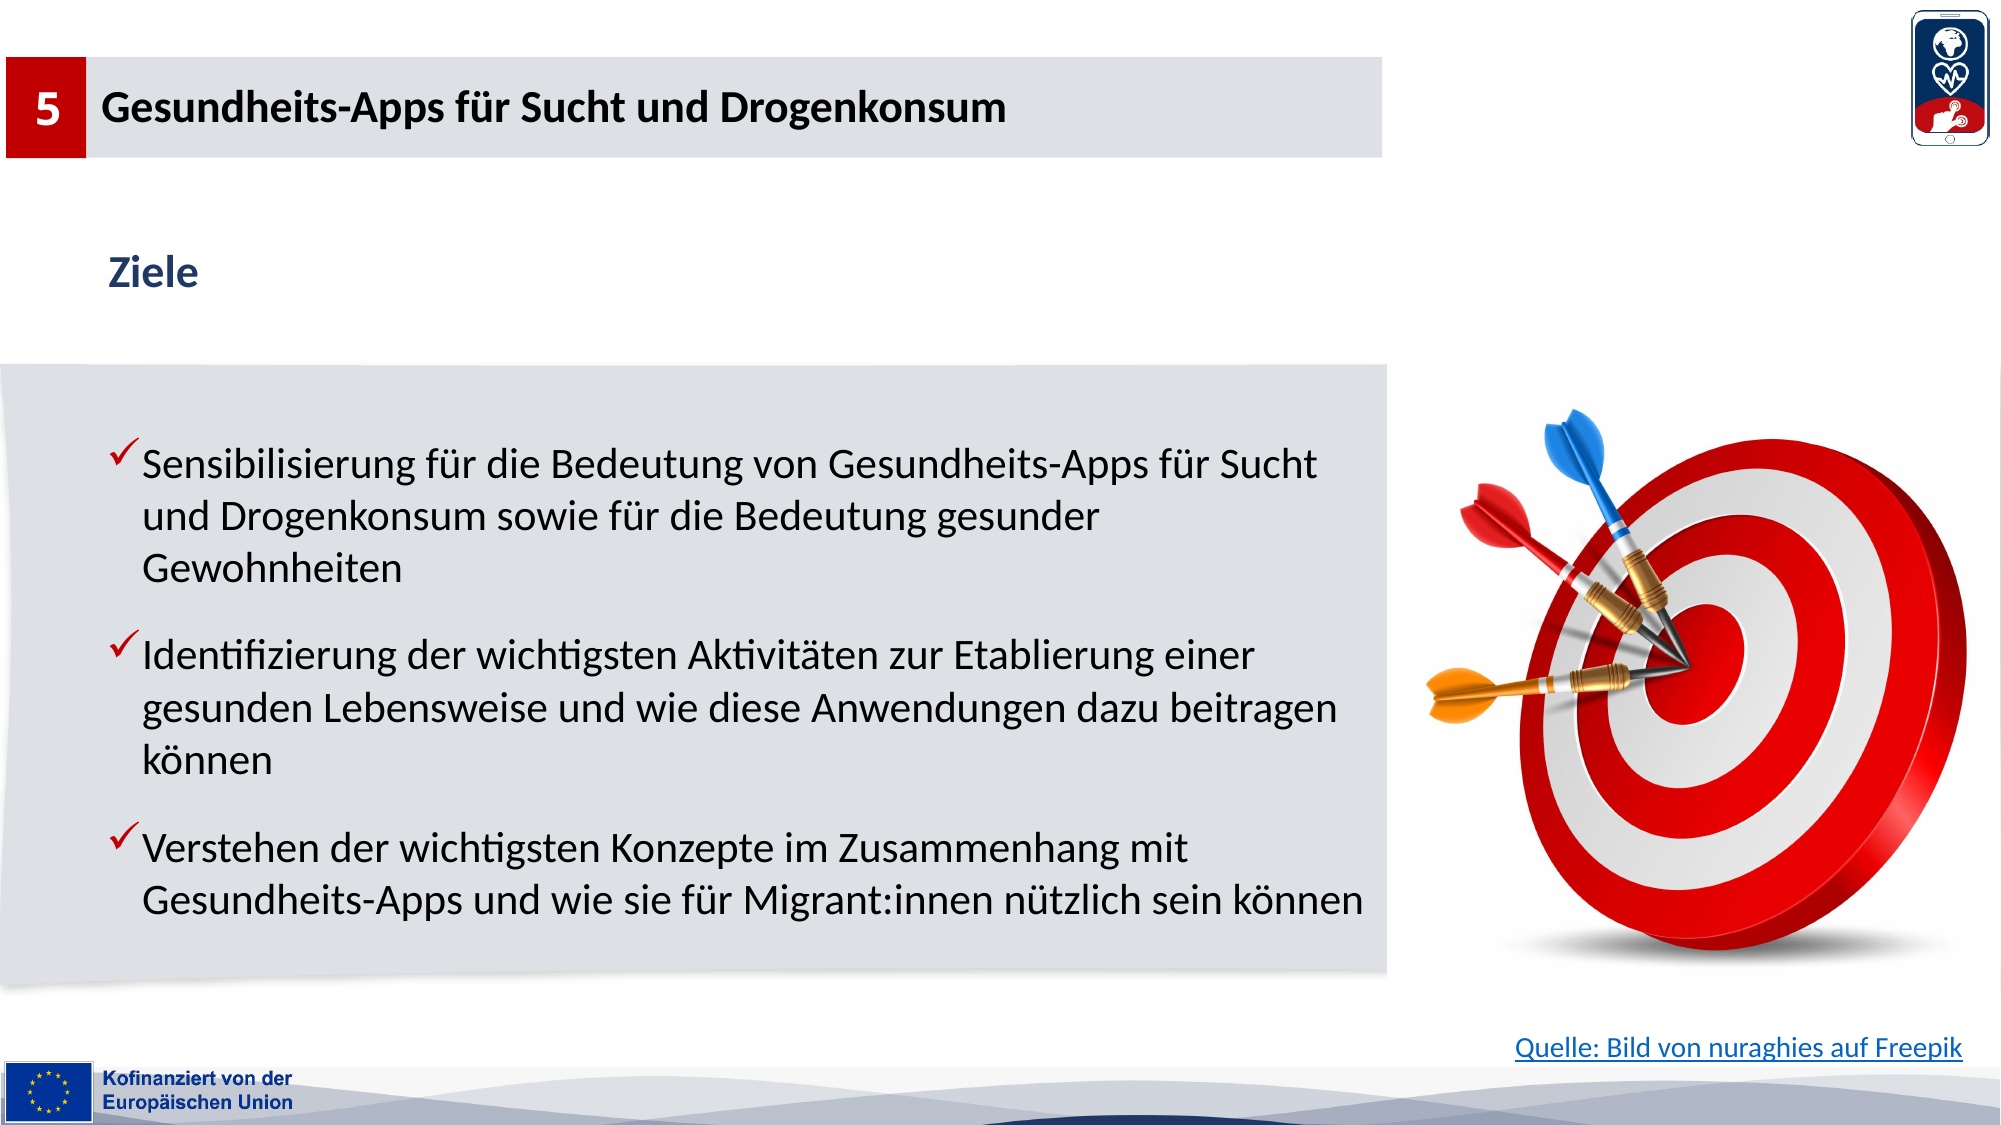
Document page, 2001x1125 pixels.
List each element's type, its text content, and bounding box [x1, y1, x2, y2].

text_box [5, 56, 87, 159]
text_box 5 [20, 71, 89, 142]
picture [0, 1058, 2001, 1125]
text_box Gesundheits-Apps für Sucht und Drogenkonsum [86, 57, 1383, 158]
picture [1911, 10, 1990, 146]
picture [1387, 361, 2000, 998]
list Sensibilisierung für die Bedeutung von Gesundheits-Apps für Sucht und Drogenkonsum sowie für die Bedeutung gesunder Gewohnheiten Identifizierung der wichtigsten Aktivitäten zur Etablierung einer gesunden Lebensweise und wie diese Anwendungen dazu beitragen können Verstehen der wichtigsten Konzepte im Zusammenhang mit Gesundheits-Apps und wie sie für Migrant:innen nützlich sein können [91, 427, 1387, 986]
title Ziele [93, 221, 1819, 324]
text_box Quelle: Bild von nuraghies auf Freepik [1500, 1021, 2000, 1072]
